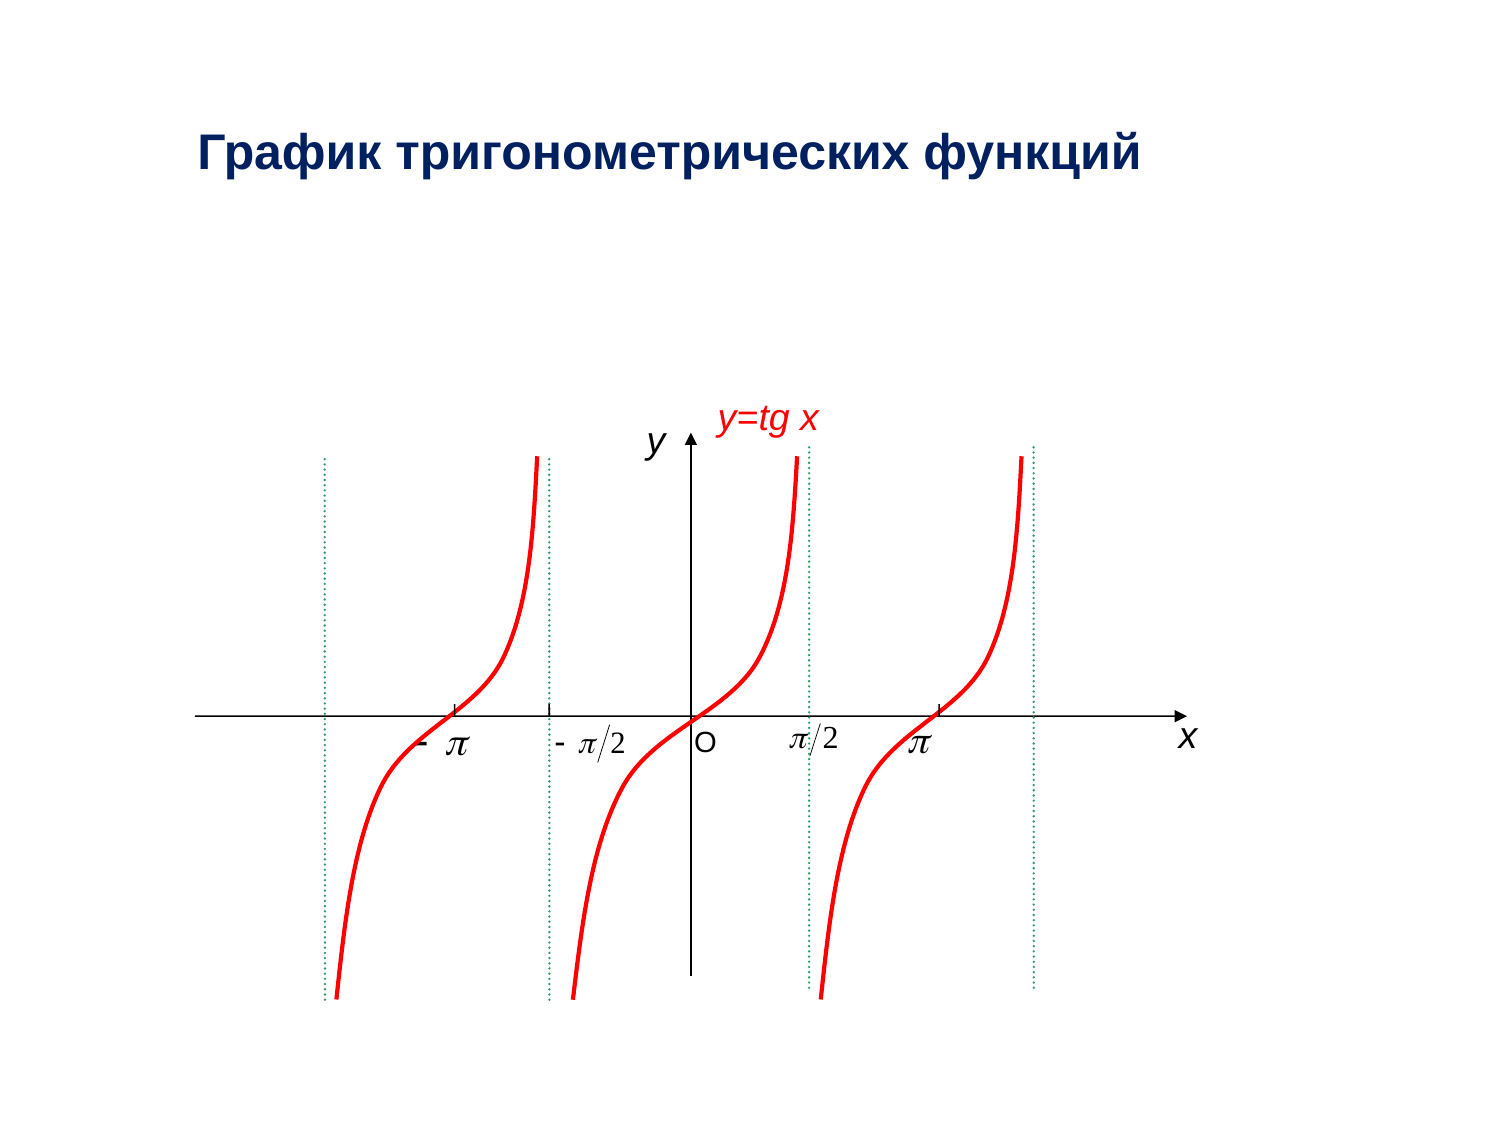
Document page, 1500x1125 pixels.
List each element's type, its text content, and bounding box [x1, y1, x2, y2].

text_box у [631, 408, 681, 469]
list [407, 727, 479, 768]
text_box [572, 456, 798, 1000]
text_box График тригонометрических функций [182, 112, 1157, 188]
text_box [336, 756, 419, 1000]
text_box О [679, 716, 732, 766]
text_box [436, 456, 538, 726]
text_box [903, 727, 940, 764]
text_box [921, 456, 1022, 726]
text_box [548, 715, 632, 770]
text_box y=tg x [702, 385, 845, 446]
text_box х [1163, 704, 1213, 764]
text_box [684, 432, 698, 713]
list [785, 715, 845, 762]
text_box [820, 745, 905, 1000]
